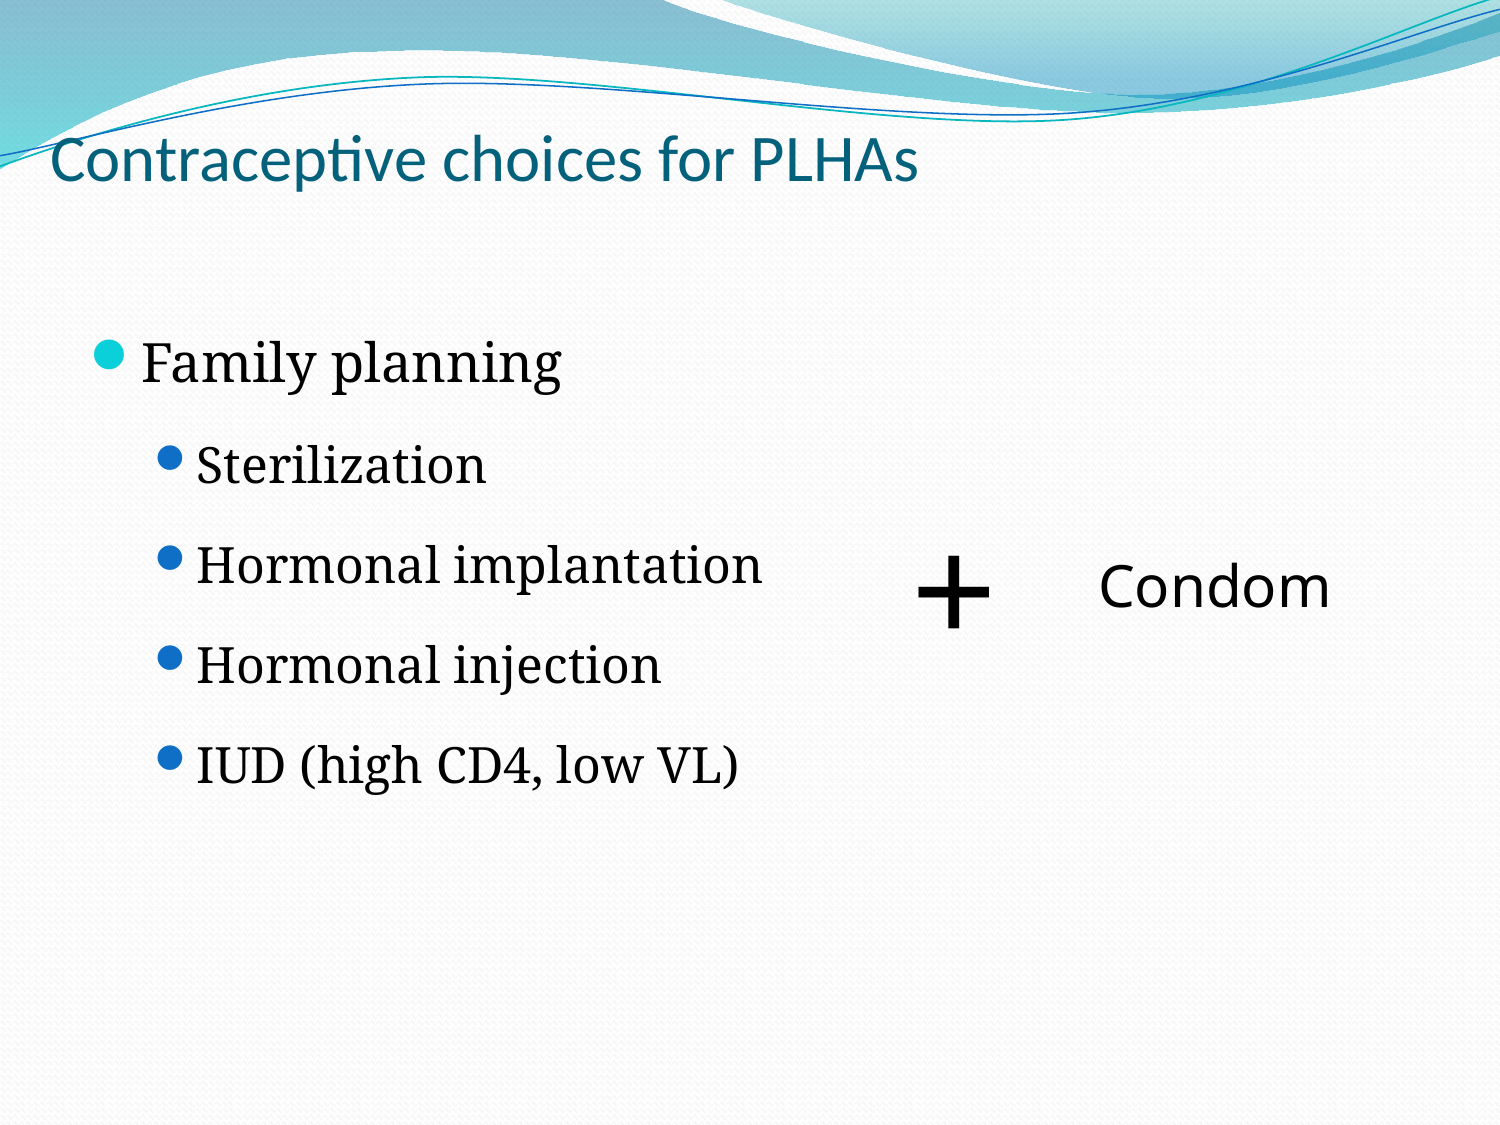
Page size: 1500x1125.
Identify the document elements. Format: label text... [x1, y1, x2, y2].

title Contraceptive choices for PLHAs [50, 87, 1475, 275]
text_box + [897, 488, 1013, 683]
text_box Condom [1083, 541, 1347, 627]
list Family planning Sterilization Hormonal implantation Hormonal injection IUD (high CD4, low VL) [75, 212, 950, 955]
